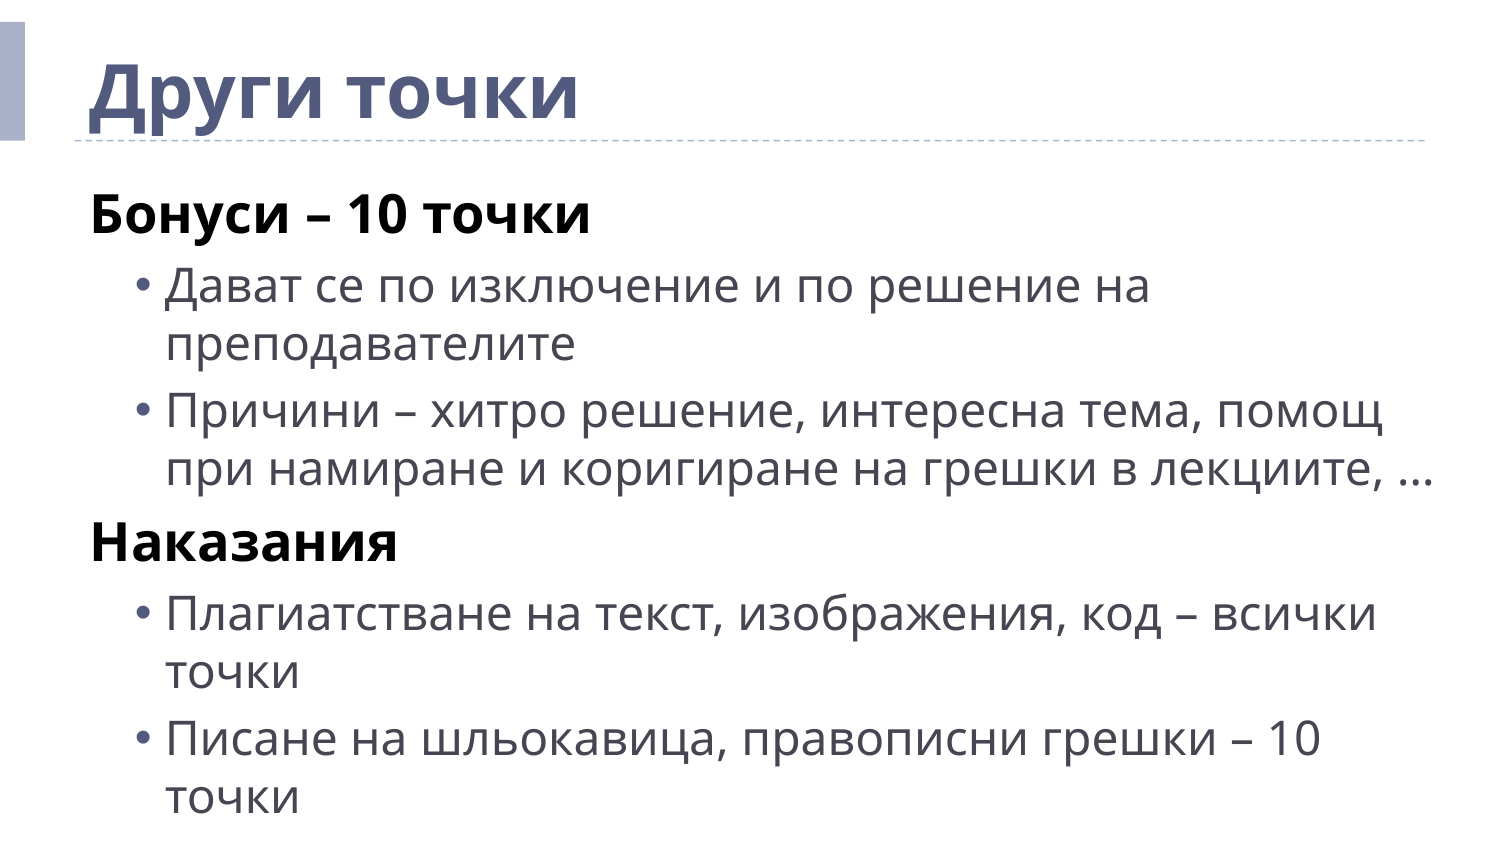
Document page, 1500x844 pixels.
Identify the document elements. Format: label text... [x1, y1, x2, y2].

list Бонуси – 10 точки Дават се по изключение и по решение на преподавателите Причини – хитро решение, интересна тема, помощ при намиране и коригиране на грешки в лекциите, … Наказания Плагиатстване на текст, изображения, код – всички точки Писане на шльокавица, правописни грешки – 10 точки Късно предаване на проект – 10 точки Късно минаване на тест – 5 точки [75, 171, 1475, 835]
title Други точки [75, 18, 1475, 141]
